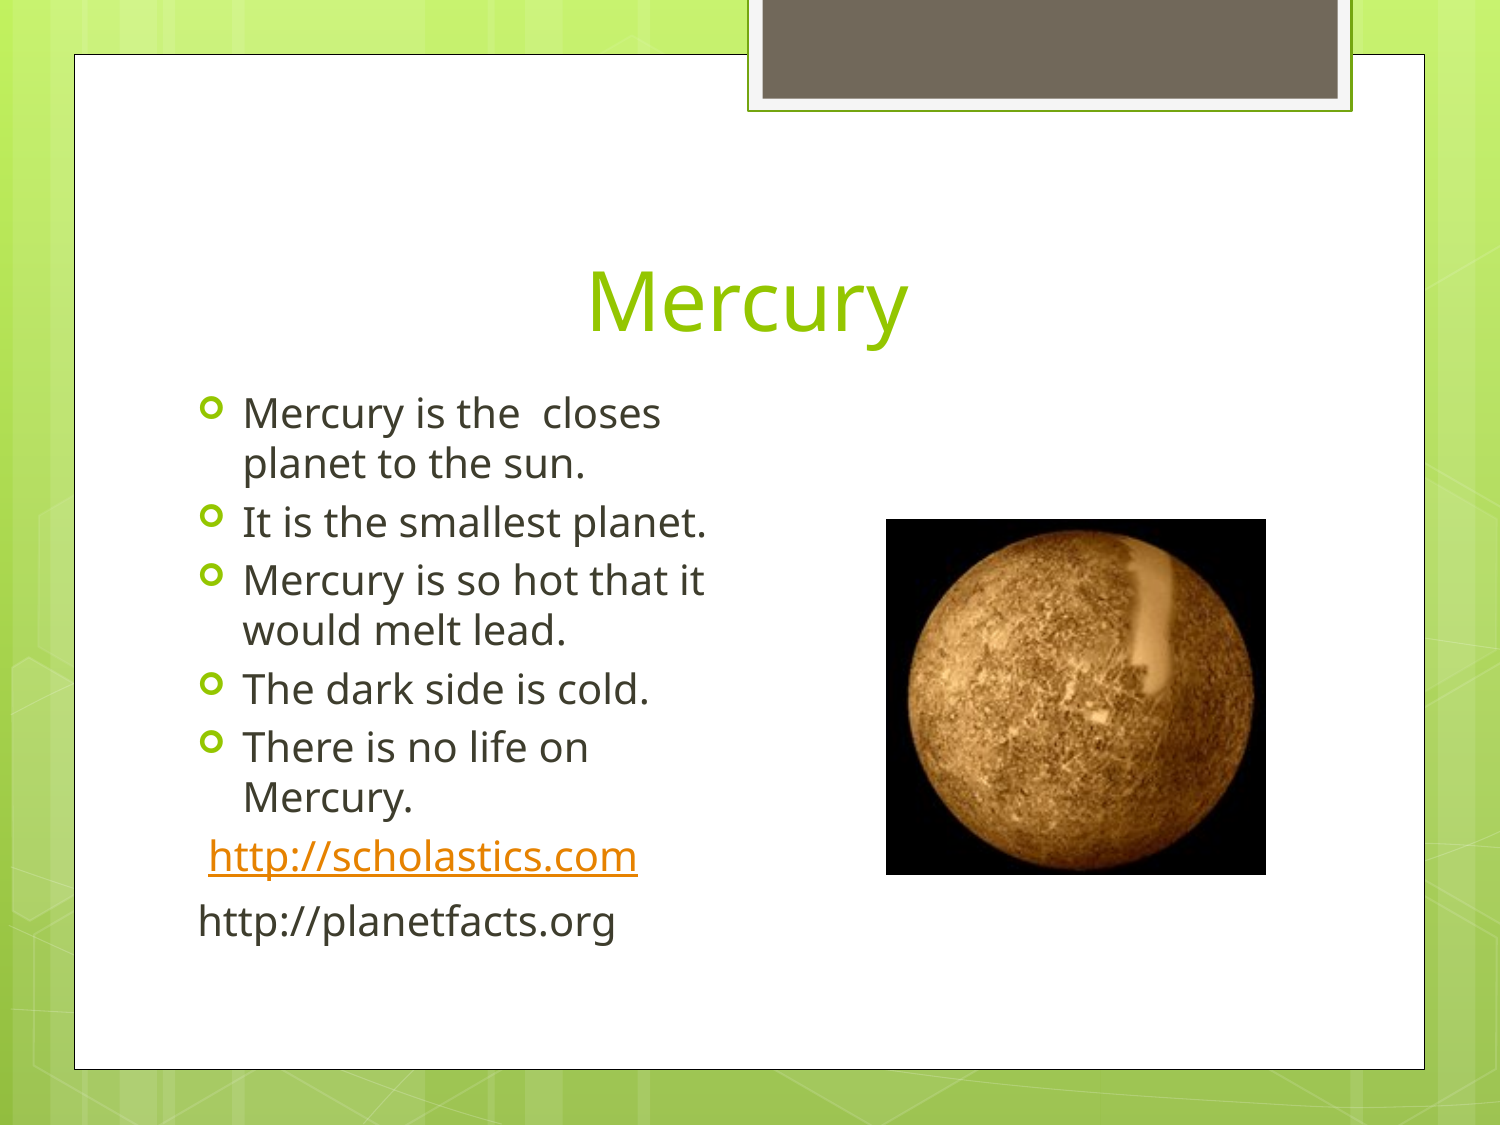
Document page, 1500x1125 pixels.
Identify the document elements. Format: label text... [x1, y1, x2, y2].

title Mercury [171, 168, 1324, 357]
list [885, 519, 1267, 876]
list Mercury is the closes planet to the sun. It is the smallest planet. Mercury is so hot that it would melt lead. The dark side is cold. There is no life on Mercury. http://scholastics.com http://planetfacts.org [171, 379, 732, 953]
